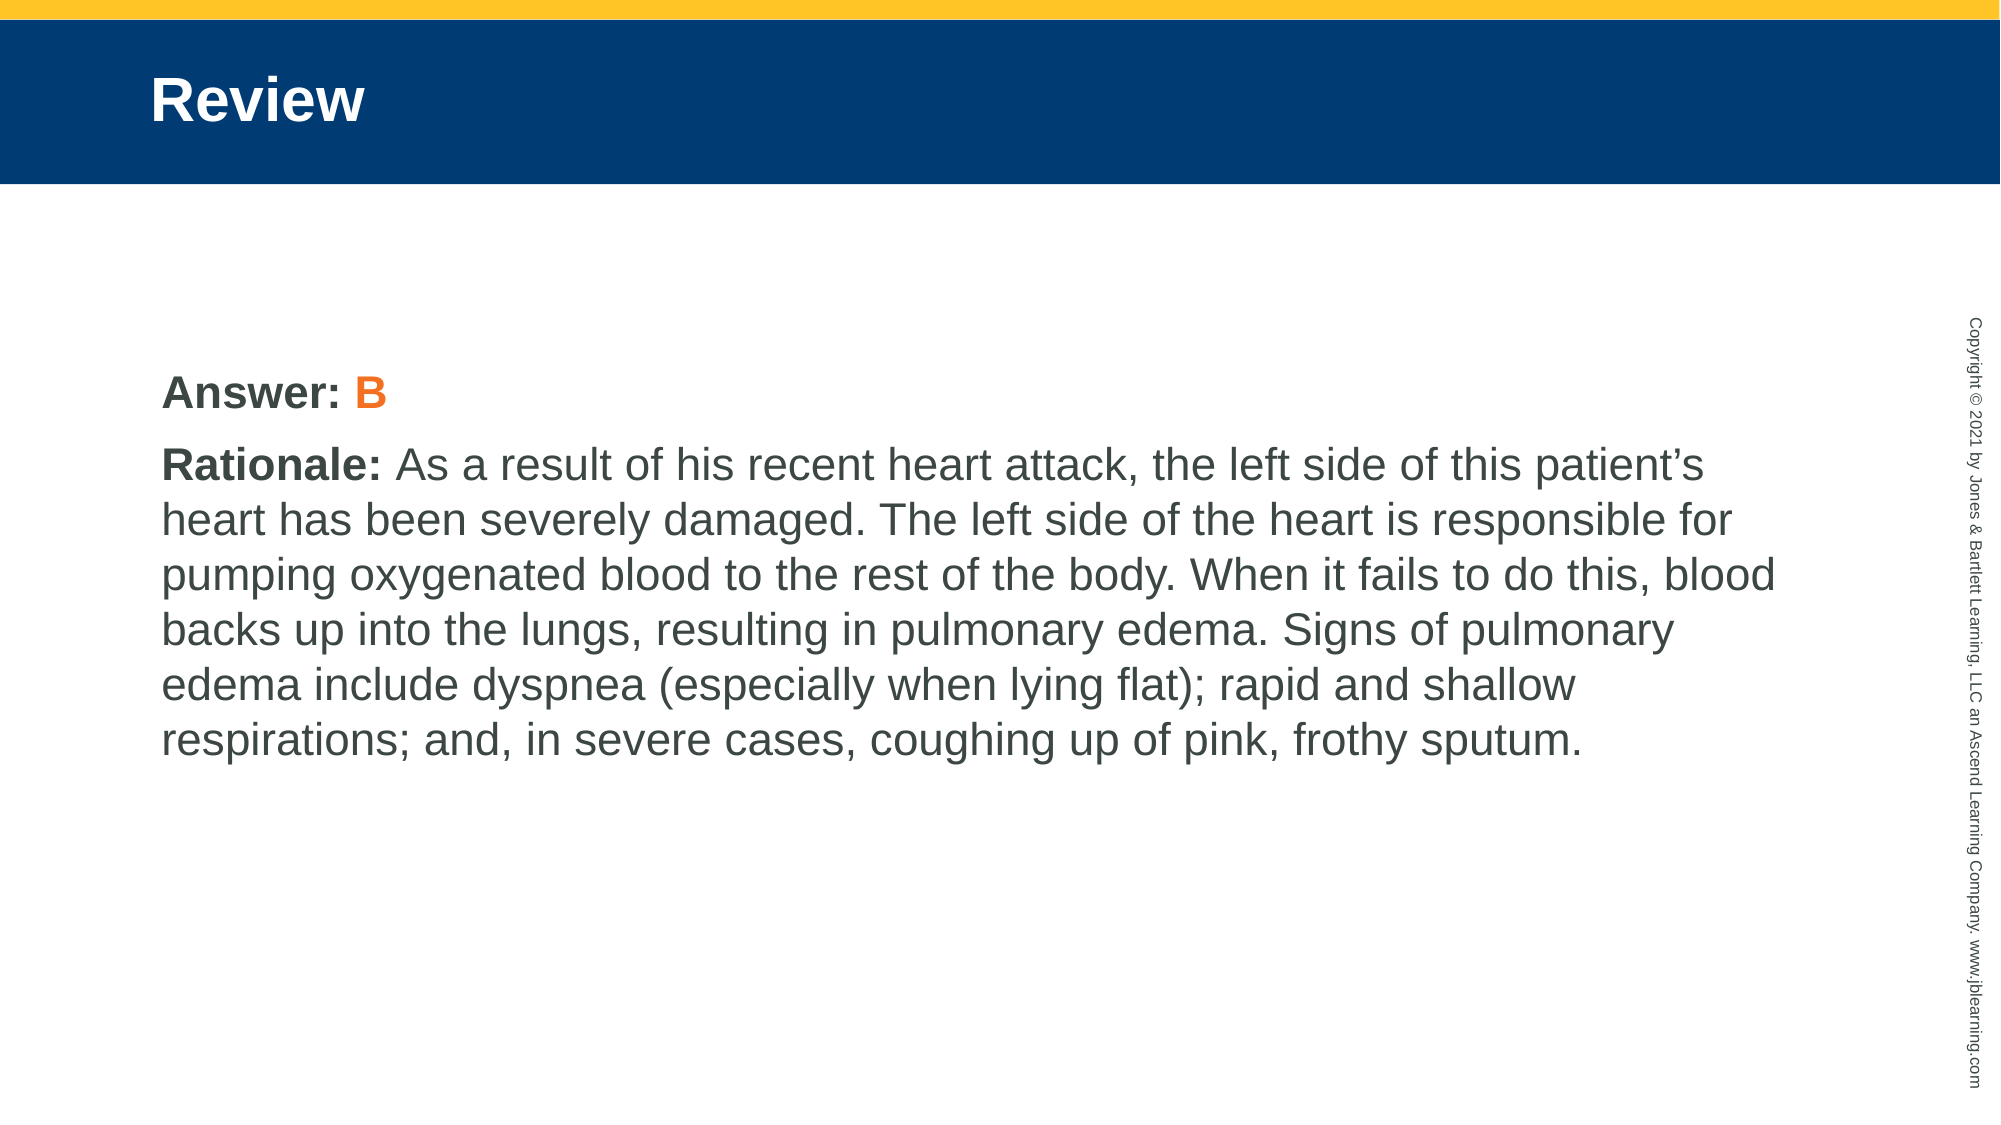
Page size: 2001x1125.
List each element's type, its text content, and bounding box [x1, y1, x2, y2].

list Answer: B Rationale: As a result of his recent heart attack, the left side of this patient’s heart has been severely damaged. The left side of the heart is responsible for pumping oxygenated blood to the rest of the body. When it fails to do this, blood backs up into the lungs, resulting in pulmonary edema. Signs of pulmonary edema include dyspnea (especially when lying flat); rapid and shallow respirations; and, in severe cases, coughing up of pink, frothy sputum. [146, 361, 1859, 1016]
title Review [0, 19, 2000, 185]
